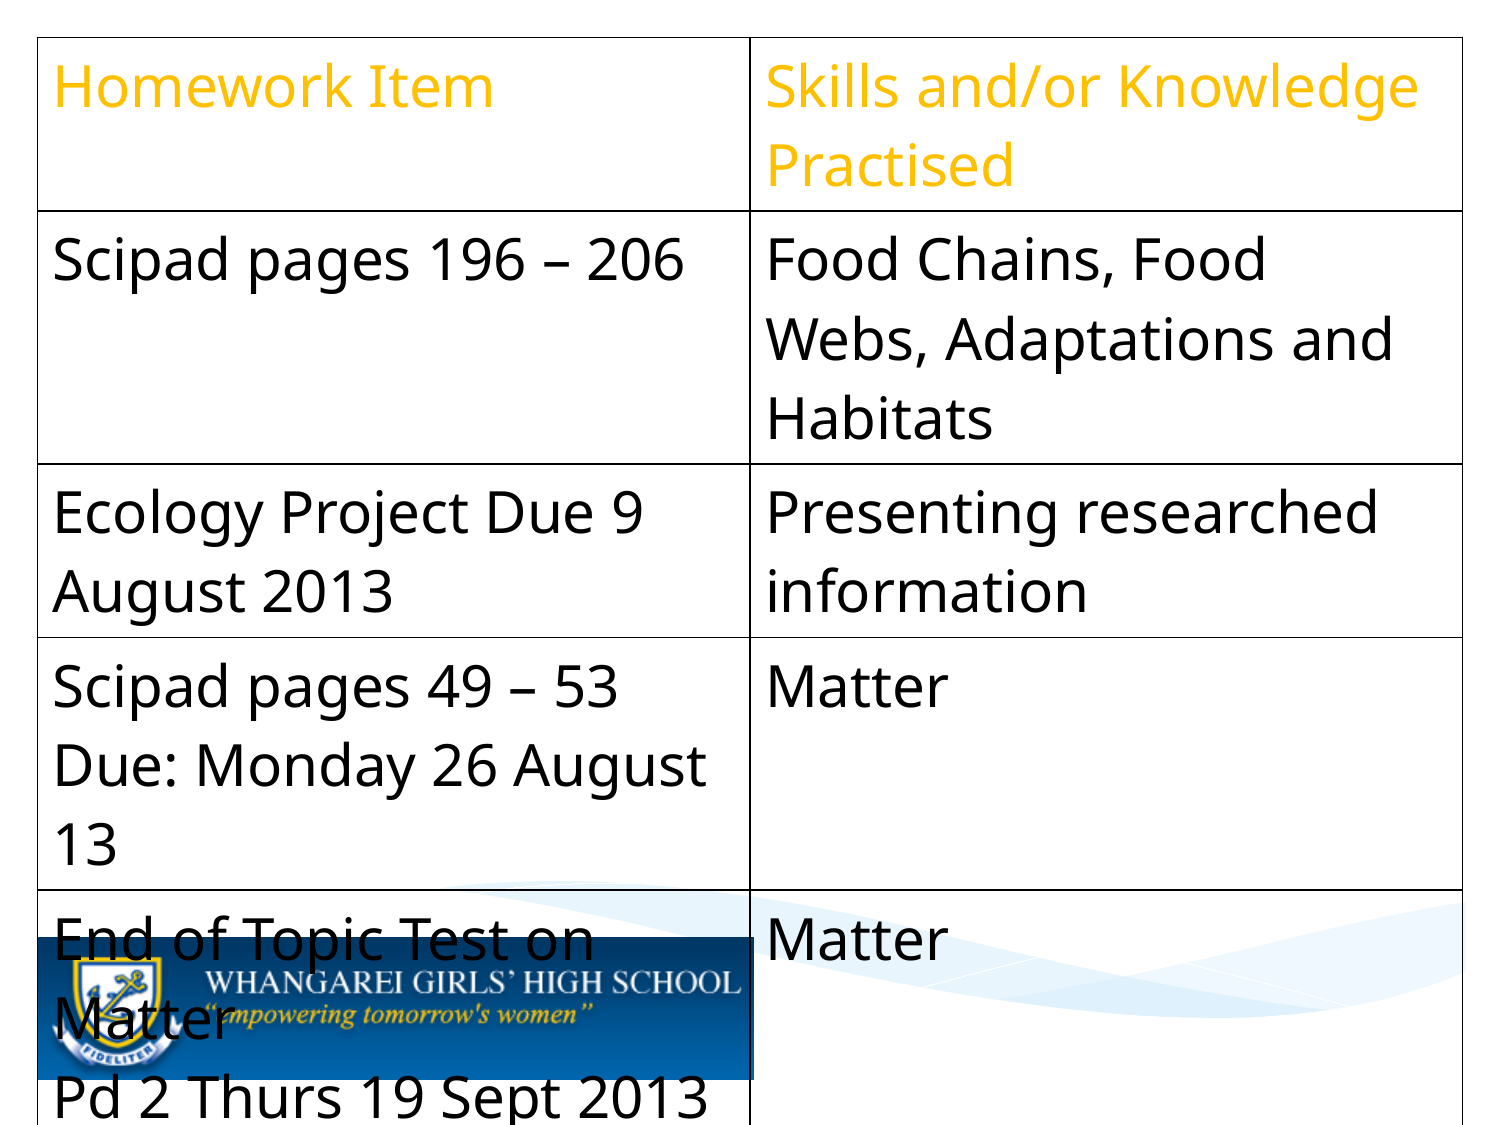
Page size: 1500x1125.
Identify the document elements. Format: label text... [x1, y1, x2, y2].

table_cell Ecology Project Due 9 August 2013 [38, 465, 749, 637]
picture [37, 937, 754, 1080]
table_header Homework Item [38, 38, 749, 210]
table_cell Matter [751, 891, 1462, 1125]
table_cell Matter [751, 638, 1462, 889]
table_cell End of Topic Test on Matter Pd 2 Thurs 19 Sept 2013 [38, 1090, 749, 1125]
table_header Skills and/or Knowledge Practised [751, 38, 1462, 210]
table_cell Food Chains, Food Webs, Adaptations and Habitats [751, 212, 1462, 463]
table_cell Scipad pages 49 – 53 Due: Monday 26 August 13 [38, 638, 749, 889]
table_cell End of Topic Test on Matter Pd 2 Thurs 19 Sept 2013 [38, 891, 749, 935]
table_cell Presenting researched information [751, 465, 1462, 637]
table_cell Scipad pages 196 – 206 [38, 212, 749, 463]
